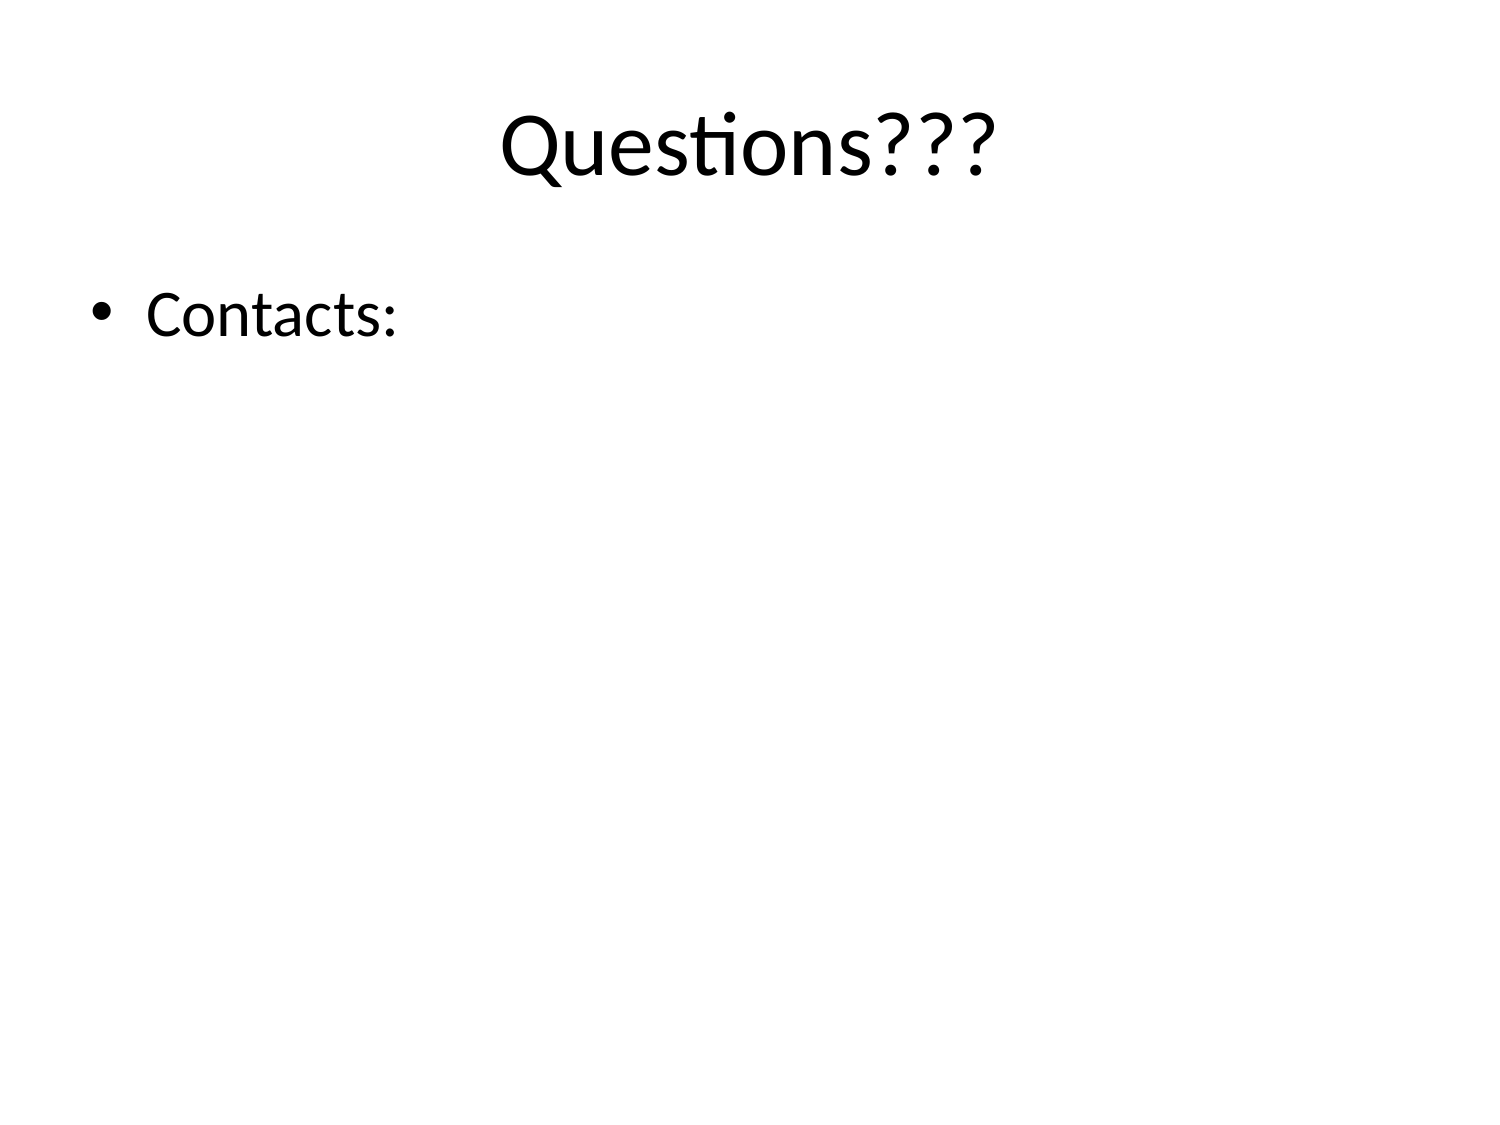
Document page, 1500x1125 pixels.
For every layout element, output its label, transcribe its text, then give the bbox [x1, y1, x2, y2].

list Contacts: [75, 262, 1425, 1005]
title Questions??? [75, 45, 1425, 233]
